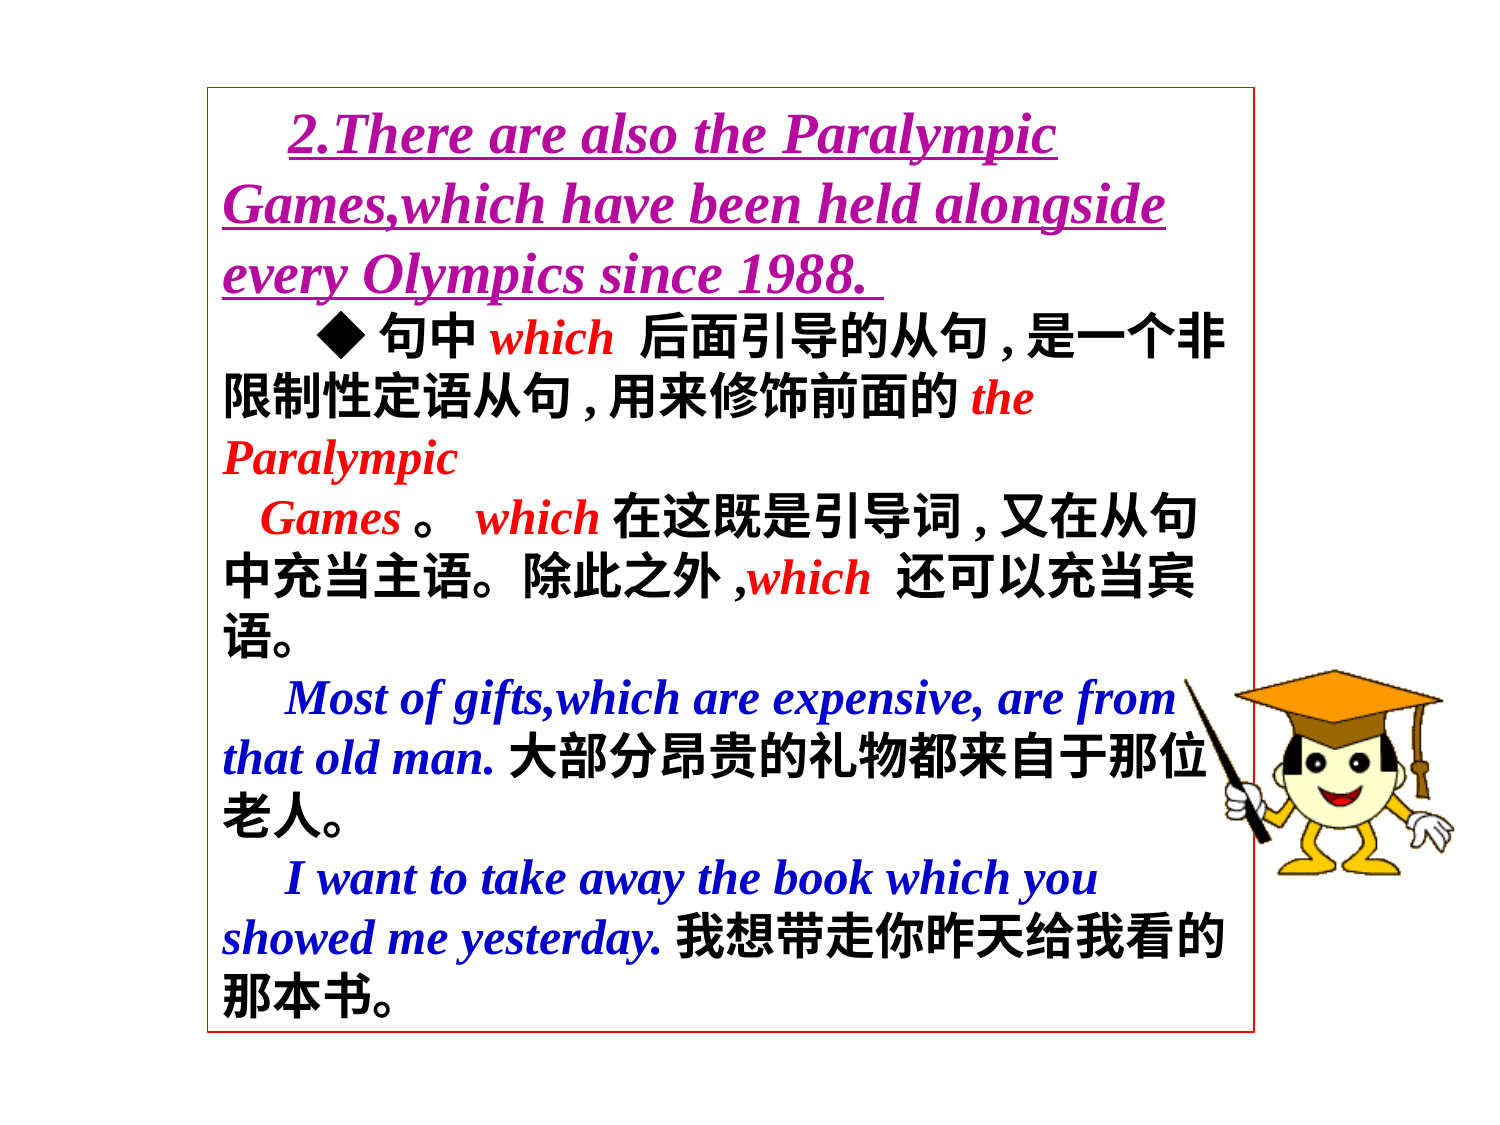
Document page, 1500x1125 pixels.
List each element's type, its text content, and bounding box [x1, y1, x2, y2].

picture [1164, 654, 1478, 890]
text_box 2.There are also the Paralympic Games,which have been held alongside every Olympics since 1988. ◆句中which 后面引导的从句,是一个非限制性定语从句,用来修饰前面的the Paralympic Games。which在这既是引导词,又在从句中充当主语。除此之外,which 还可以充当宾语。 Most of gifts,which are expensive, are from that old man.大部分昂贵的礼物都来自于那位老人。 I want to take away the book which you showed me yesterday.我想带走你昨天给我看的那本书。 [207, 87, 1254, 1033]
